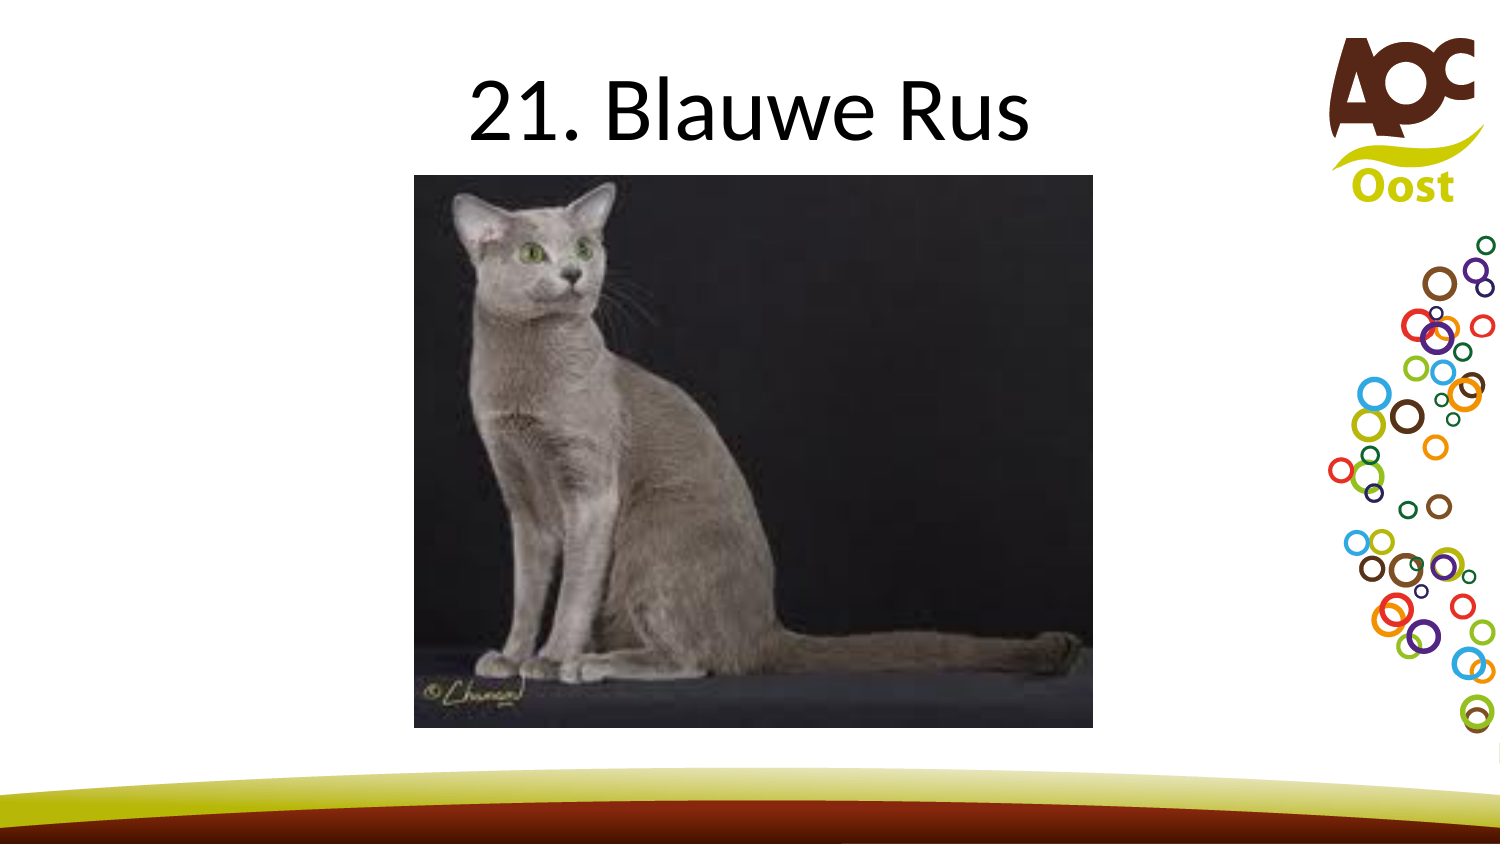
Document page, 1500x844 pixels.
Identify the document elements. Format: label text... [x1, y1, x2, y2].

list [414, 174, 1093, 729]
picture [0, 0, 1500, 844]
title 21. Blauwe Rus [75, 33, 1425, 175]
